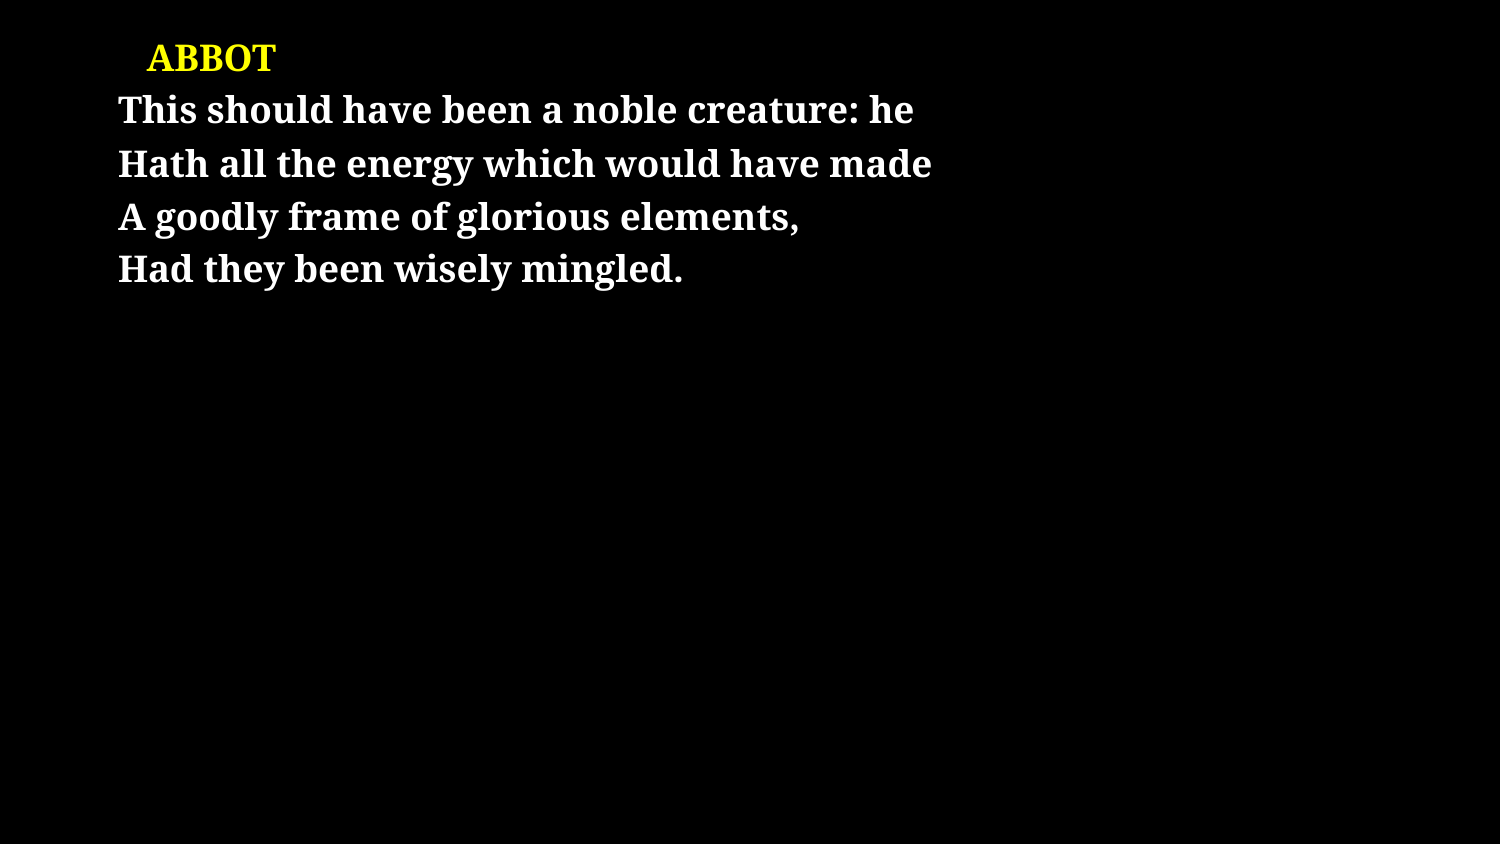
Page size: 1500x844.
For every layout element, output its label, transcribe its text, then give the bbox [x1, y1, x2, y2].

title ABBOT This should have been a noble creature: he Hath all the energy which would have made A goodly frame of glorious elements, Had they been wisely mingled. [103, 17, 1397, 299]
